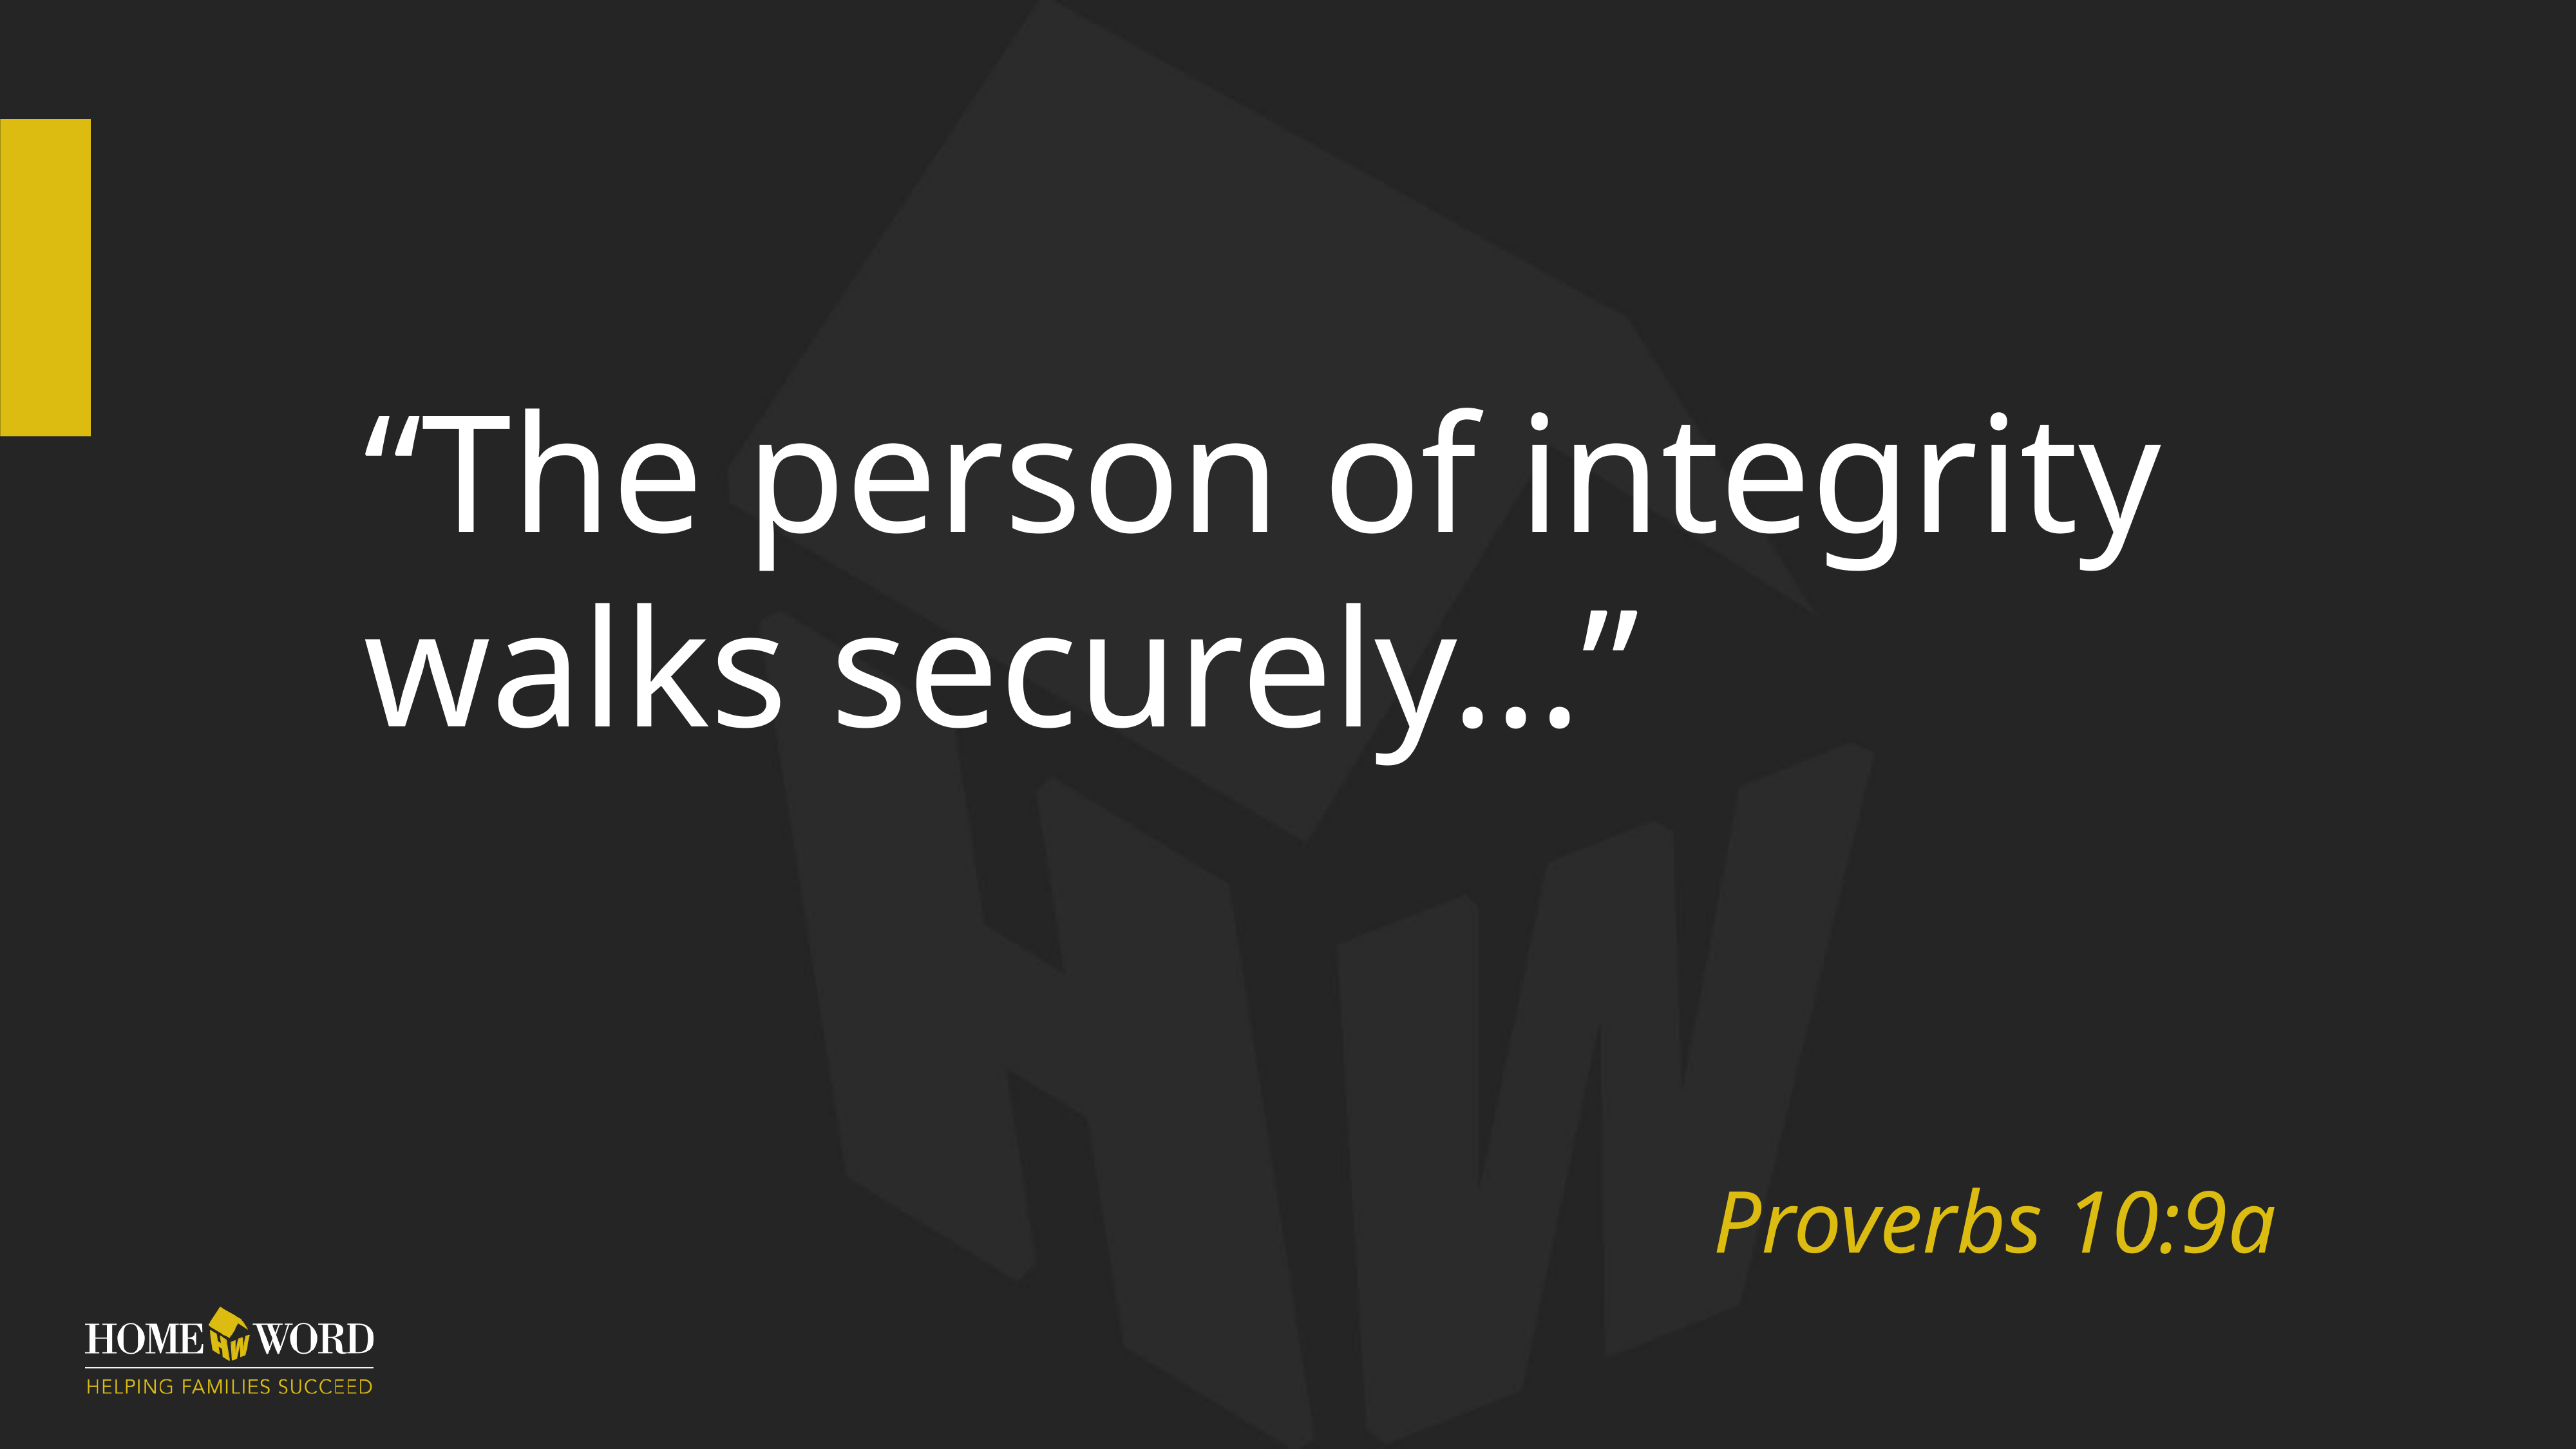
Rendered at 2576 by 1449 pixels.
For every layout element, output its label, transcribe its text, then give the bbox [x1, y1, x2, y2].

text_box Proverbs 10:9a [337, 1162, 2282, 1276]
title “The person of integrity walks securely...” [357, 364, 2303, 1032]
picture [0, 0, 2576, 1449]
